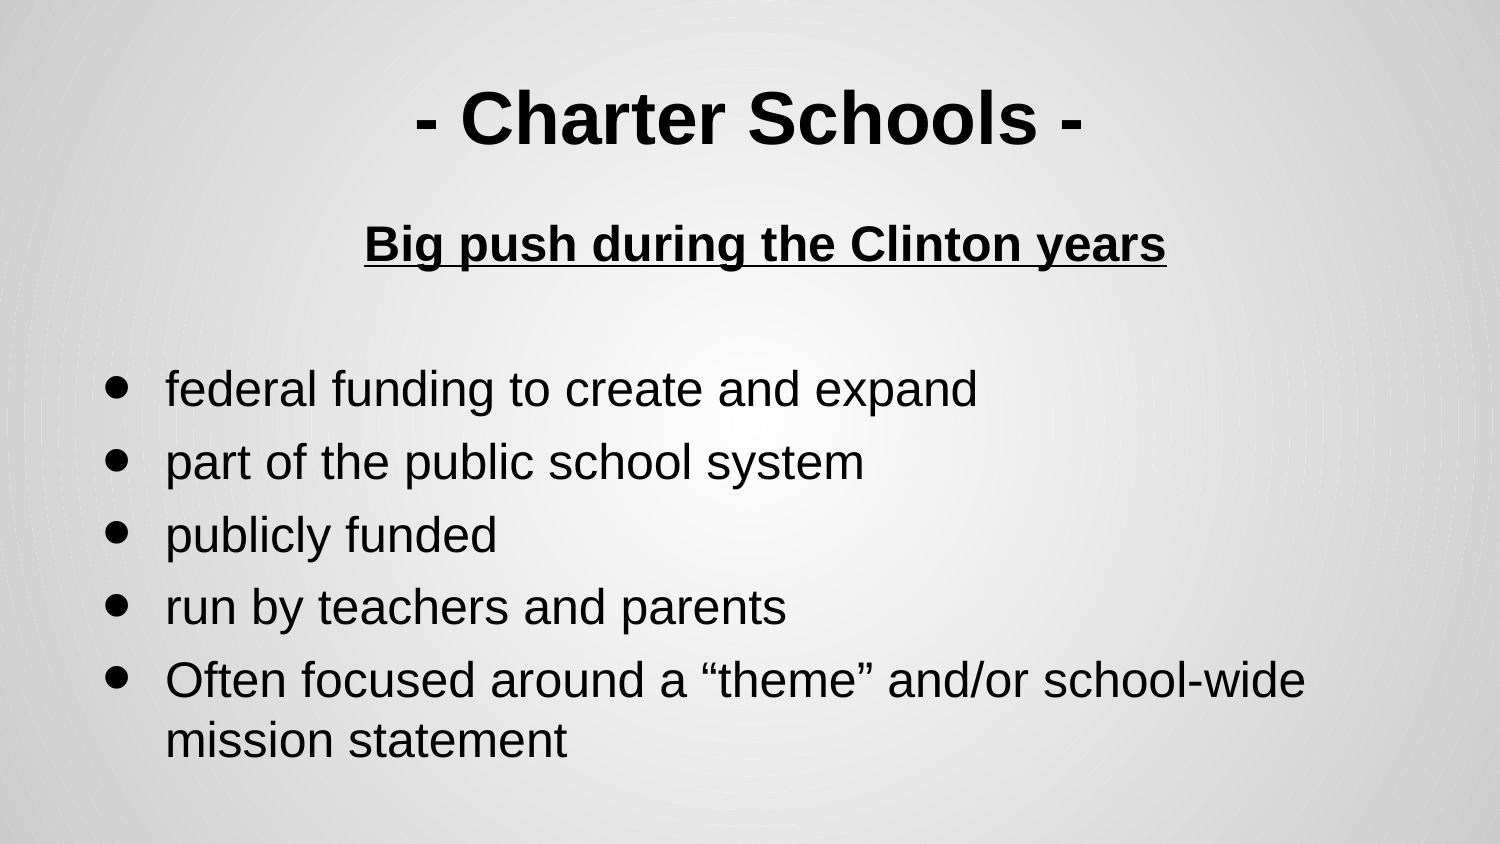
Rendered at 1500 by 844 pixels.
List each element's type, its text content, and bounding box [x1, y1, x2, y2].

title - Charter Schools - [75, 33, 1425, 175]
list Big push during the Clinton years federal funding to create and expand part of the public school system publicly funded run by teachers and parents Often focused around a “theme” and/or school-wide mission statement Choice and competition would drive improvement [75, 196, 1425, 808]
